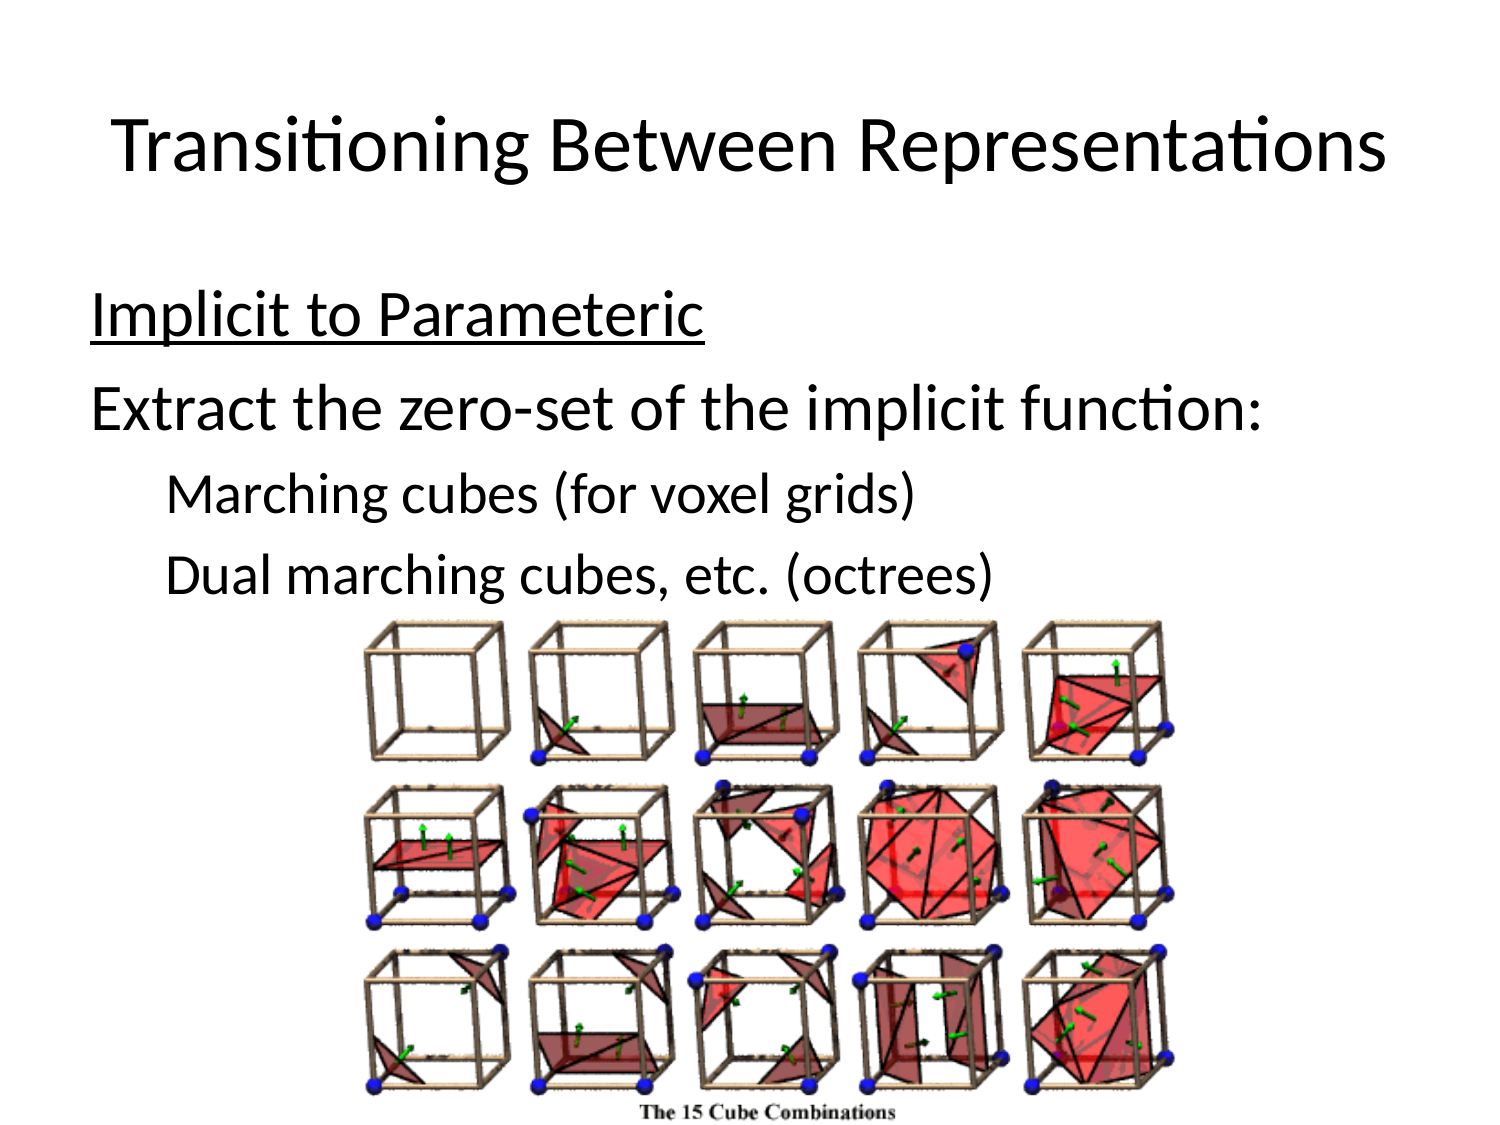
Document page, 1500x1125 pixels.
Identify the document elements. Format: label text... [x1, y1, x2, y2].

title Transitioning Between Representations [75, 45, 1425, 233]
picture [362, 619, 1179, 1125]
list Implicit to Parameteric Extract the zero-set of the implicit function: Marching cubes (for voxel grids) Dual marching cubes, etc. (octrees) [75, 262, 1425, 1125]
